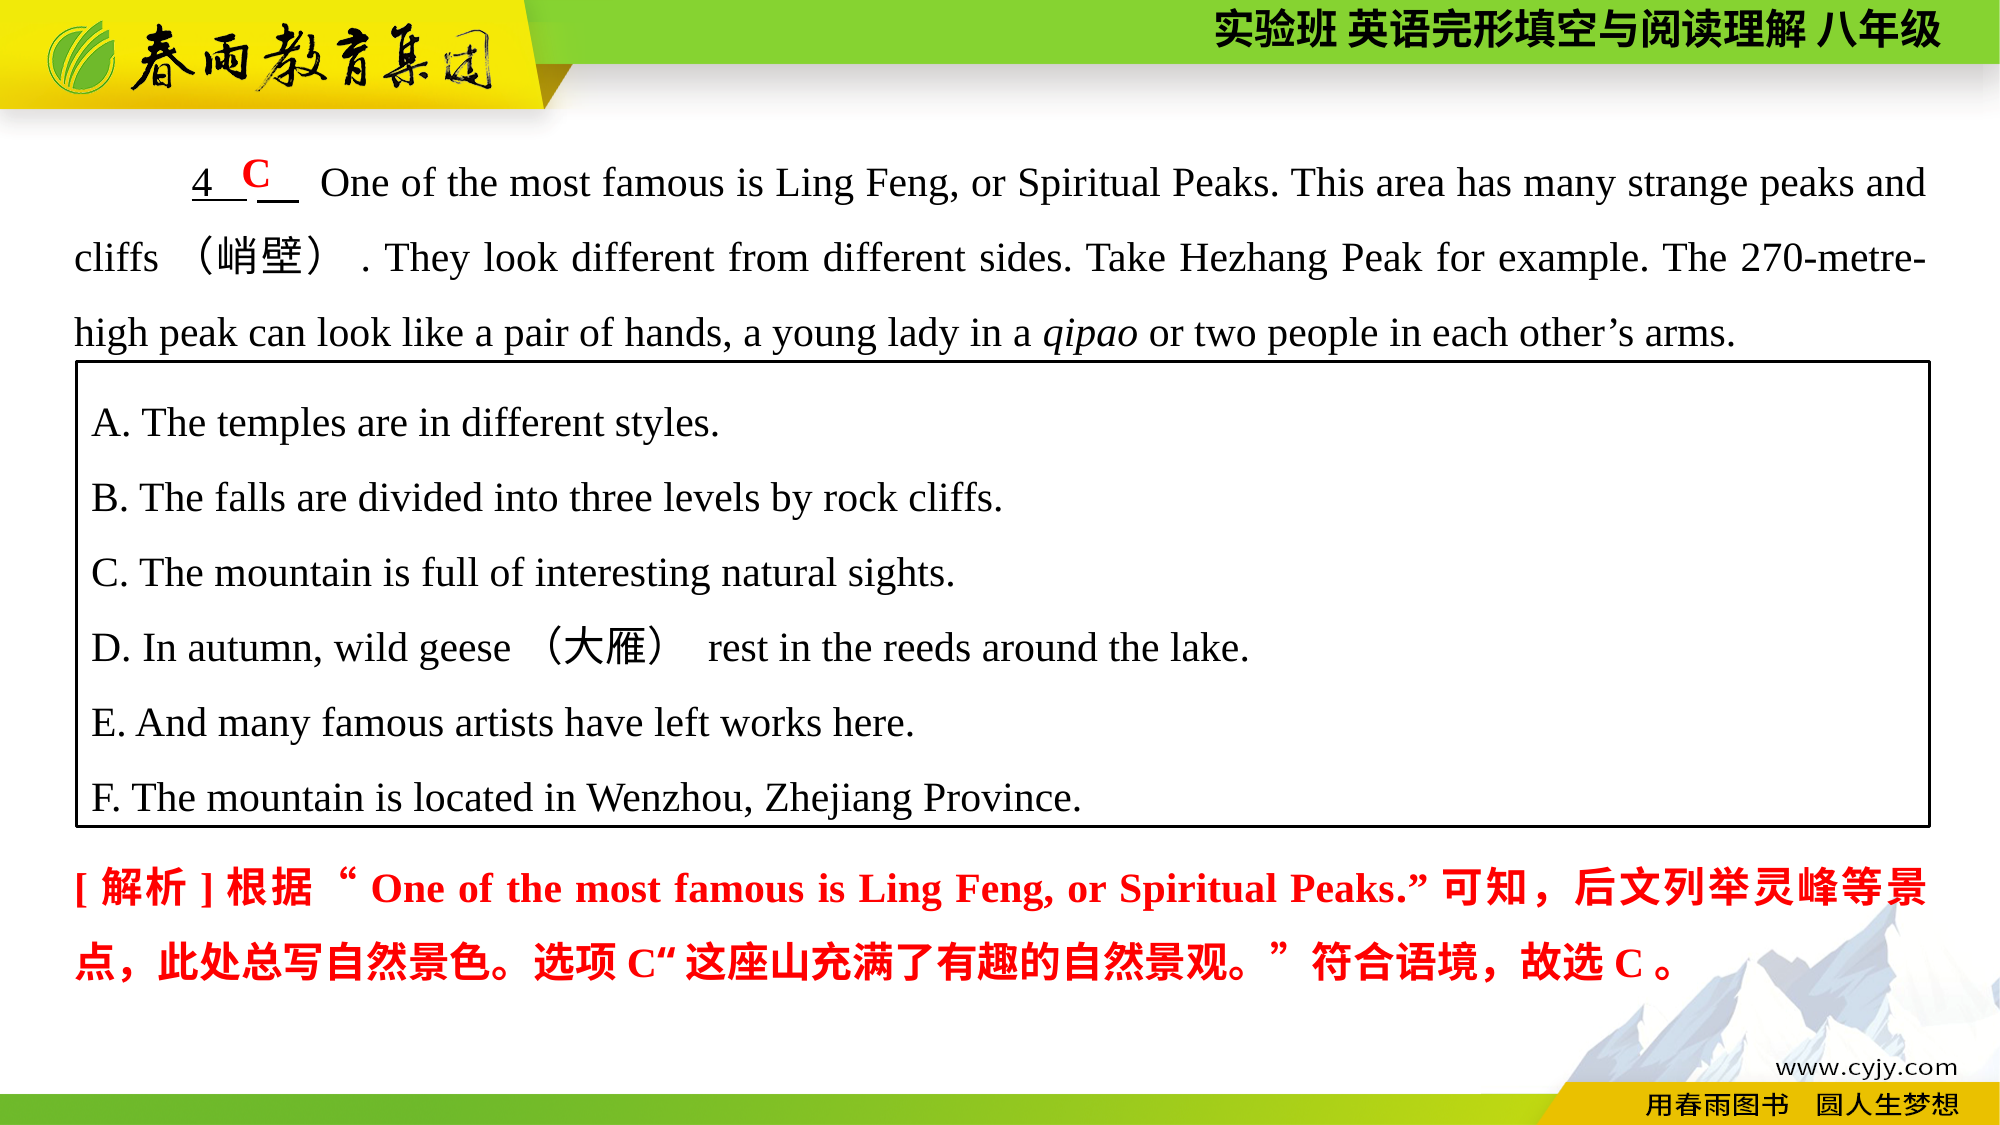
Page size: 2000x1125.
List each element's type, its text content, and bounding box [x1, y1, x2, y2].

picture [0, 0, 2000, 1125]
list 4 One of the most famous is Ling Feng, or Spiritual Peaks. This area has many strange peaks and cliffs（峭壁）. They look different from different sides. Take Hezhang Peak for example. The 270-metre-high peak can look like a pair of hands, a young lady in a qipao or two people in each other’s arms. [59, 122, 1944, 356]
text_box C [226, 138, 287, 203]
text_box A. The temples are in different styles. B. The falls are divided into three levels by rock cliffs. C. The mountain is full of interesting natural sights. D. In autumn, wild geese（大雁） rest in the reeds around the lake. E. And many famous artists have left works here. F. The mountain is located in Wenzhou, Zhejiang Province. [76, 361, 1930, 827]
text_box [解析]根据“One of the most famous is Ling Feng, or Spiritual Peaks.”可知，后文列举灵峰等景点，此处总写自然景色。选项C“这座山充满了有趣的自然景观。”符合语境，故选C。 [59, 827, 1944, 993]
